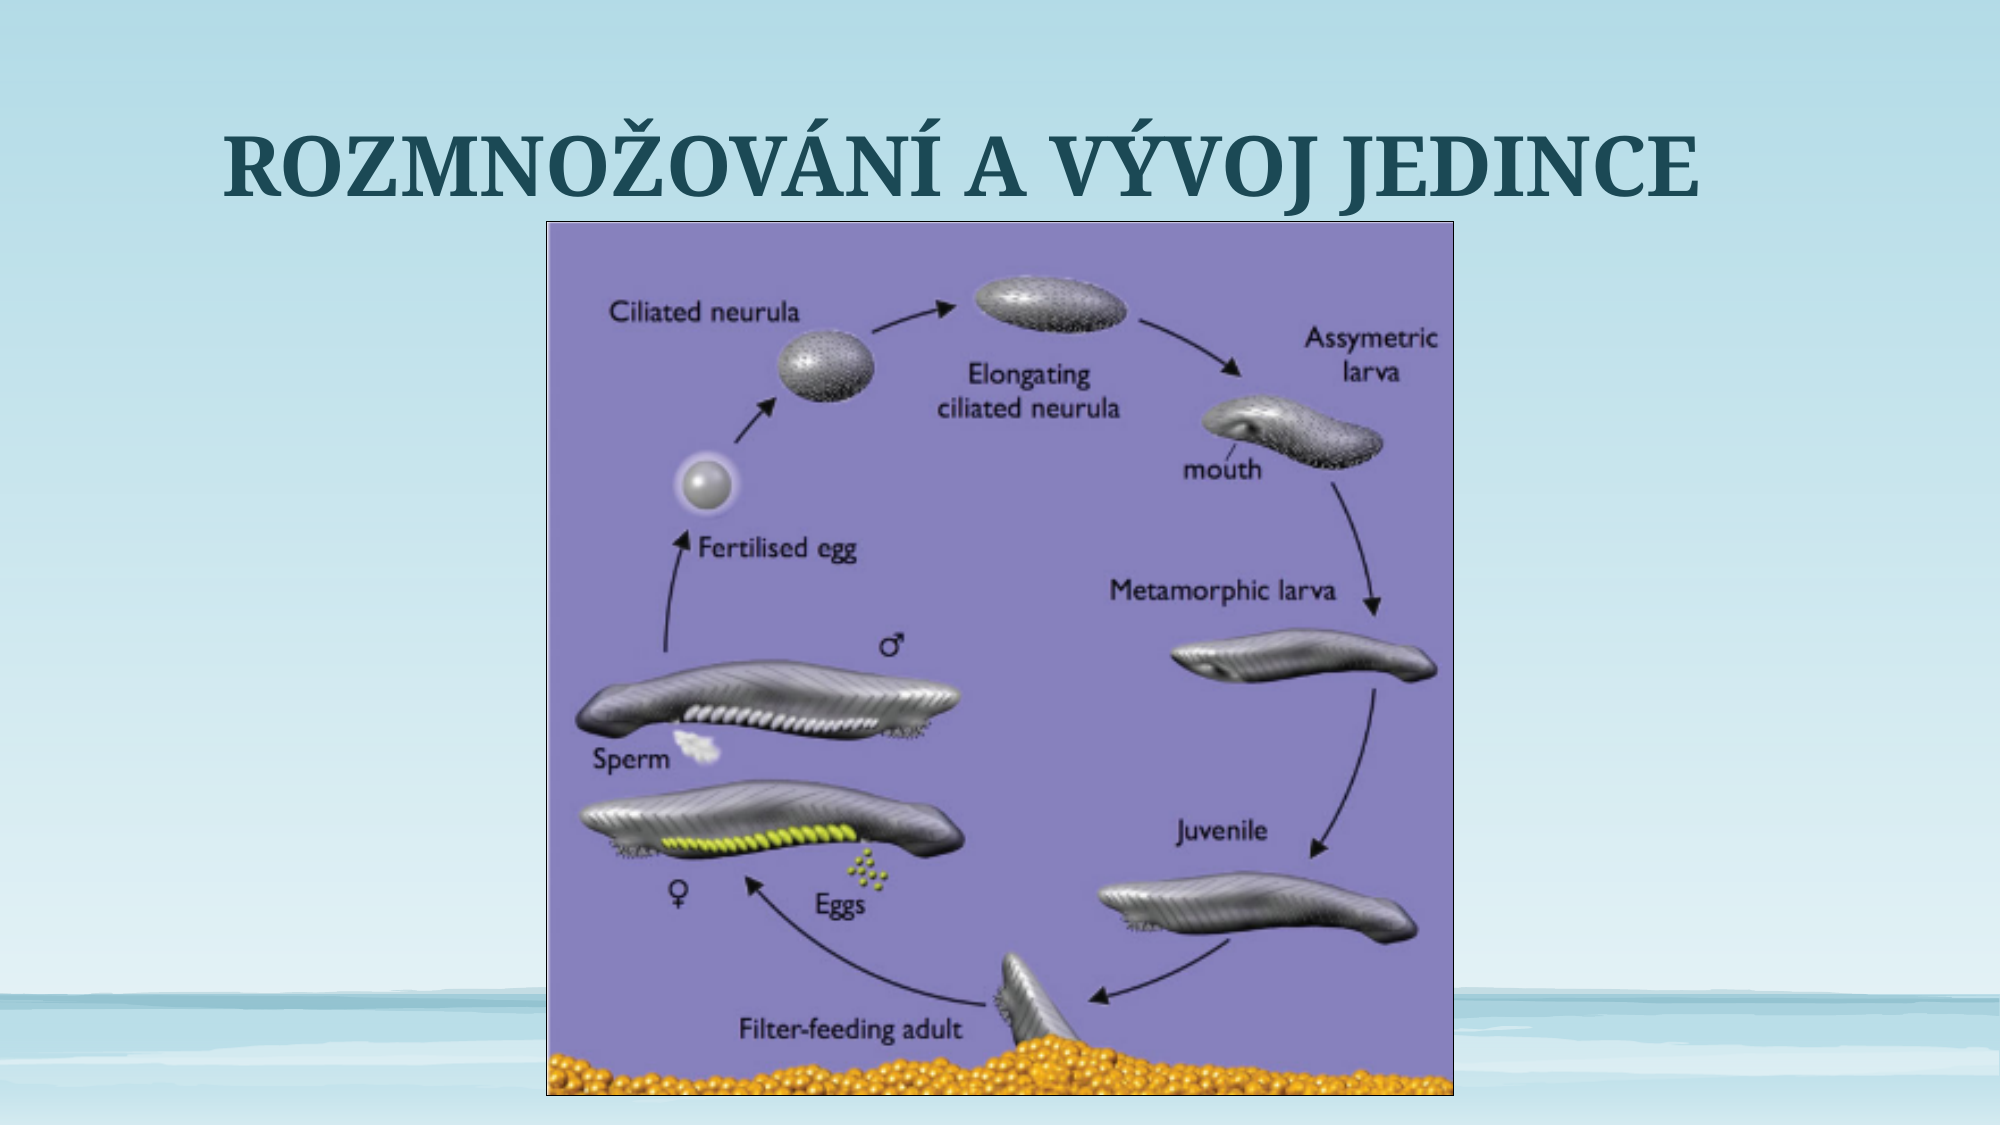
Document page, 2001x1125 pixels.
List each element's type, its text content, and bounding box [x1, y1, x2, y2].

title ROZMNOŽOVÁNÍ A VÝVOJ JEDINCE [207, 43, 1891, 222]
picture [0, 221, 2000, 1103]
